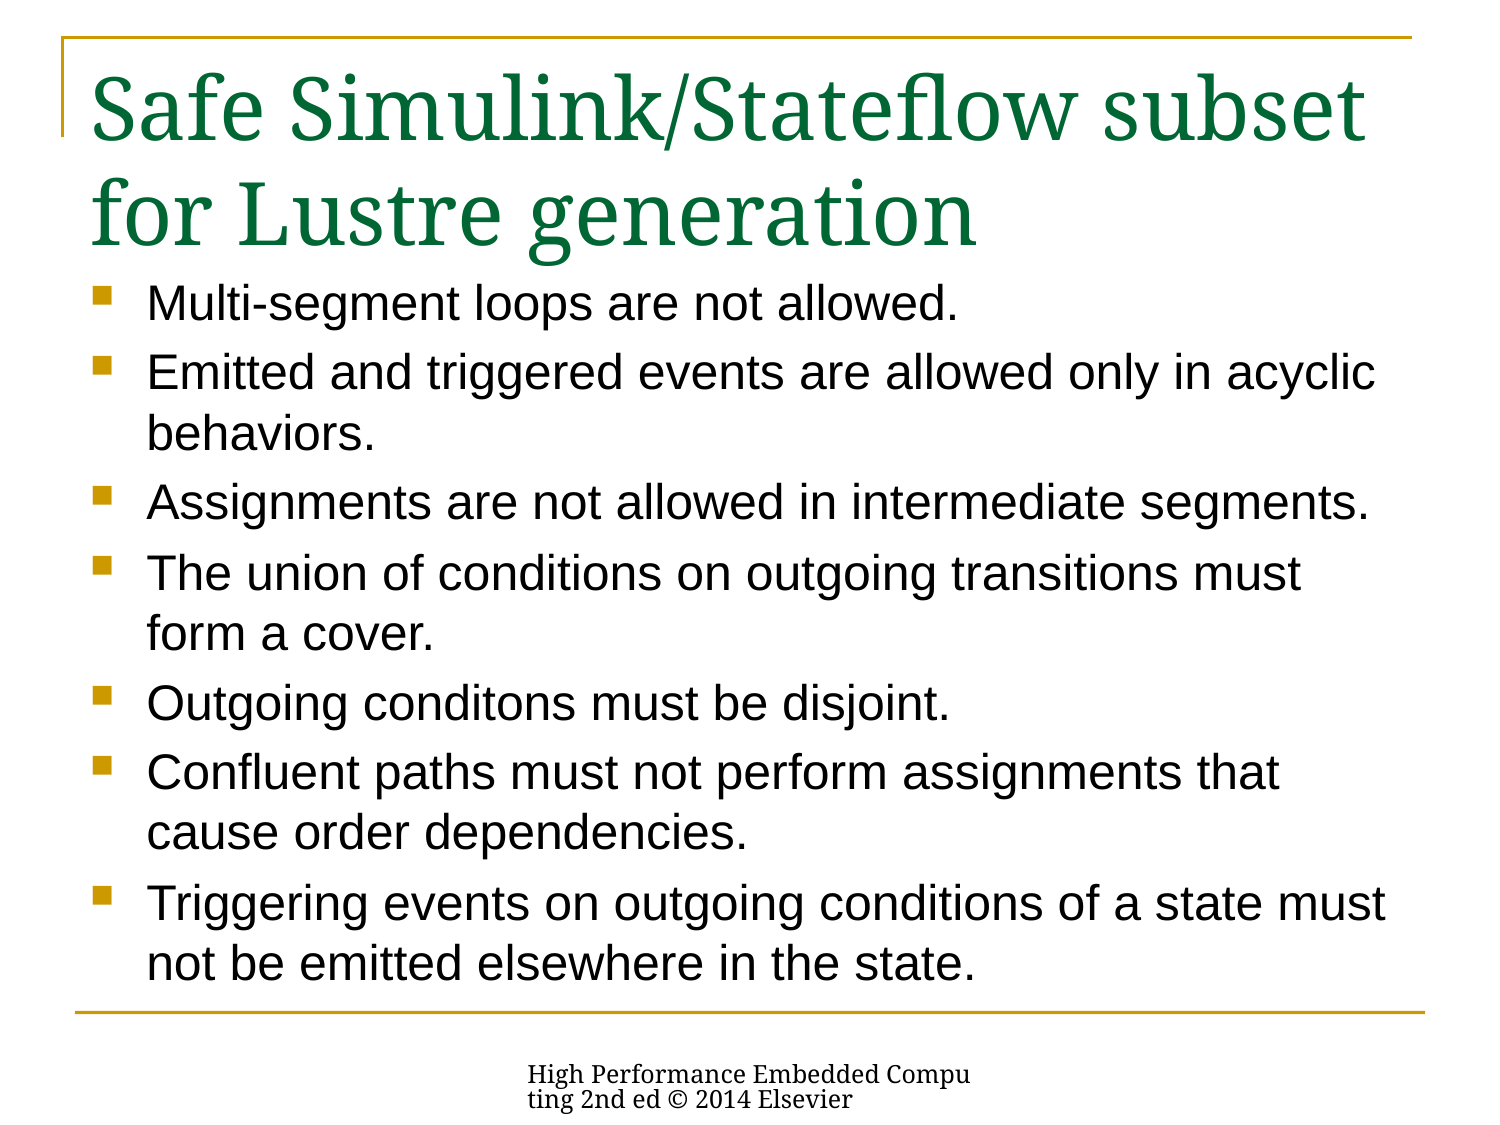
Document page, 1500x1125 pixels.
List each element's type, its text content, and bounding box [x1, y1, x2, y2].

footer High Performance Embedded Computing 2nd ed © 2014 Elsevier [512, 1025, 988, 1100]
title Safe Simulink/Stateflow subset for Lustre generation [75, 45, 1425, 233]
list Multi-segment loops are not allowed. Emitted and triggered events are allowed only in acyclic behaviors. Assignments are not allowed in intermediate segments. The union of conditions on outgoing transitions must form a cover. Outgoing conditons must be disjoint. Confluent paths must not perform assignments that cause order dependencies. Triggering events on outgoing conditions of a state must not be emitted elsewhere in the state. [75, 262, 1425, 1006]
